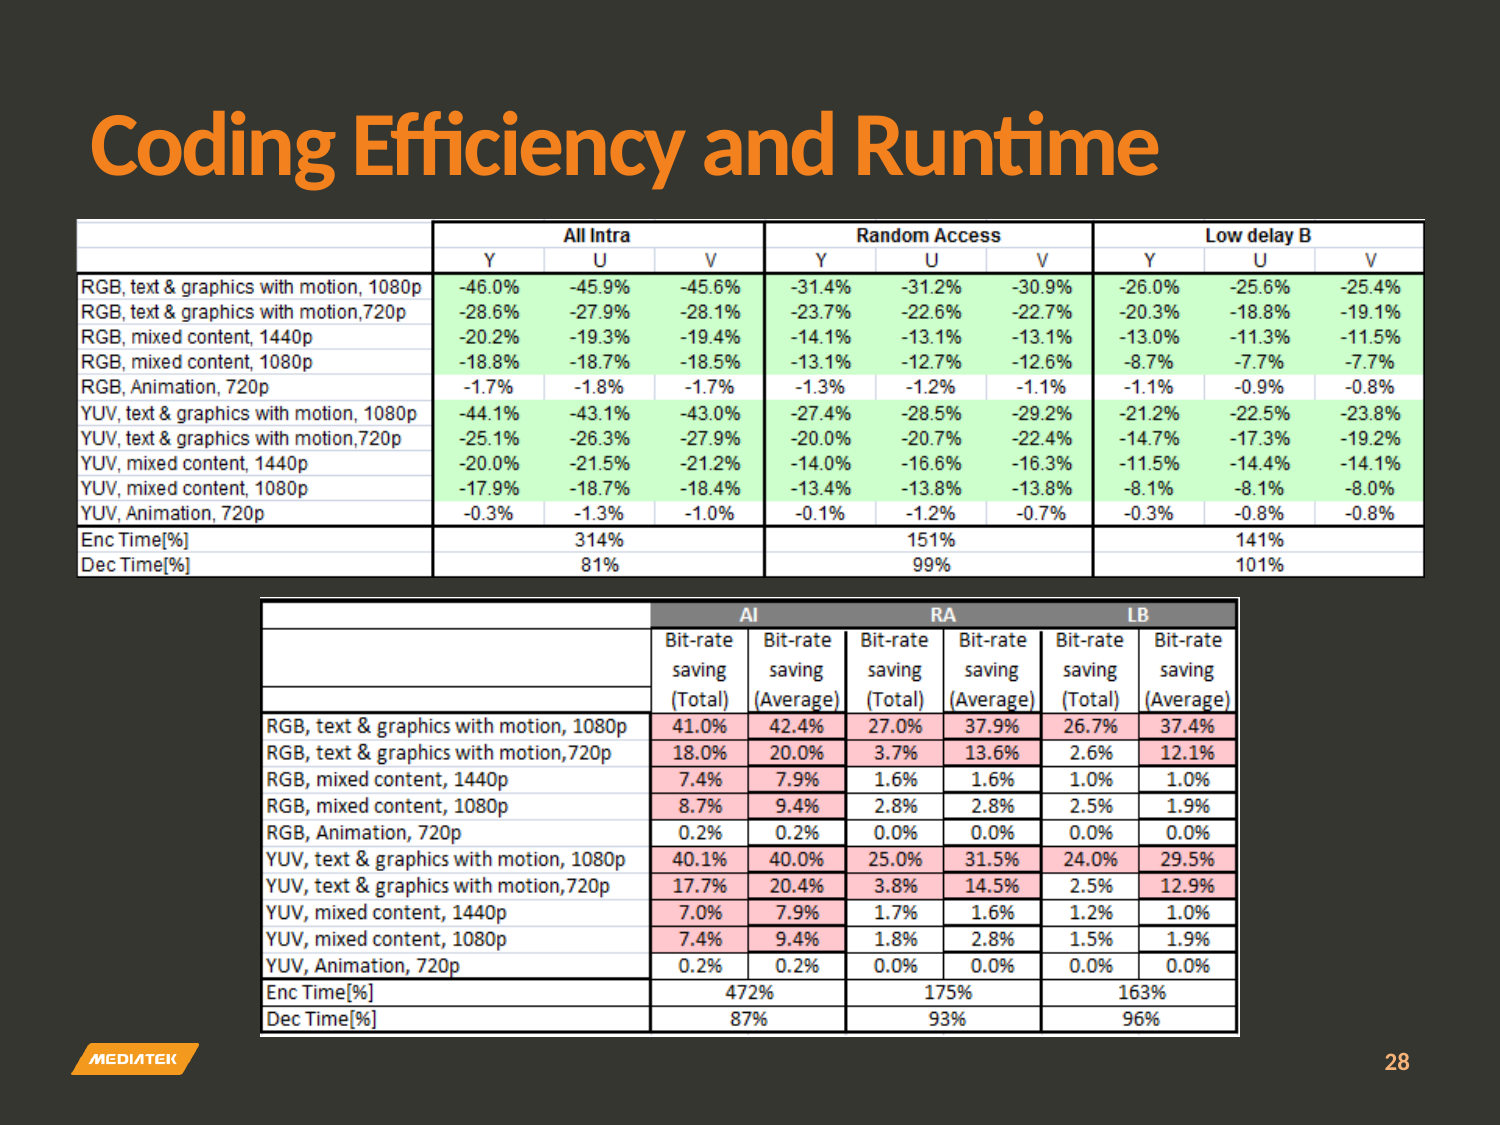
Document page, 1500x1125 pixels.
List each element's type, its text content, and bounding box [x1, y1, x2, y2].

picture [71, 1043, 199, 1075]
picture [259, 597, 1241, 1038]
text_box [74, 584, 1425, 1005]
title Coding Efficiency and Runtime [75, 45, 1425, 219]
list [76, 219, 1426, 579]
slide_number 28 [1251, 1029, 1425, 1090]
